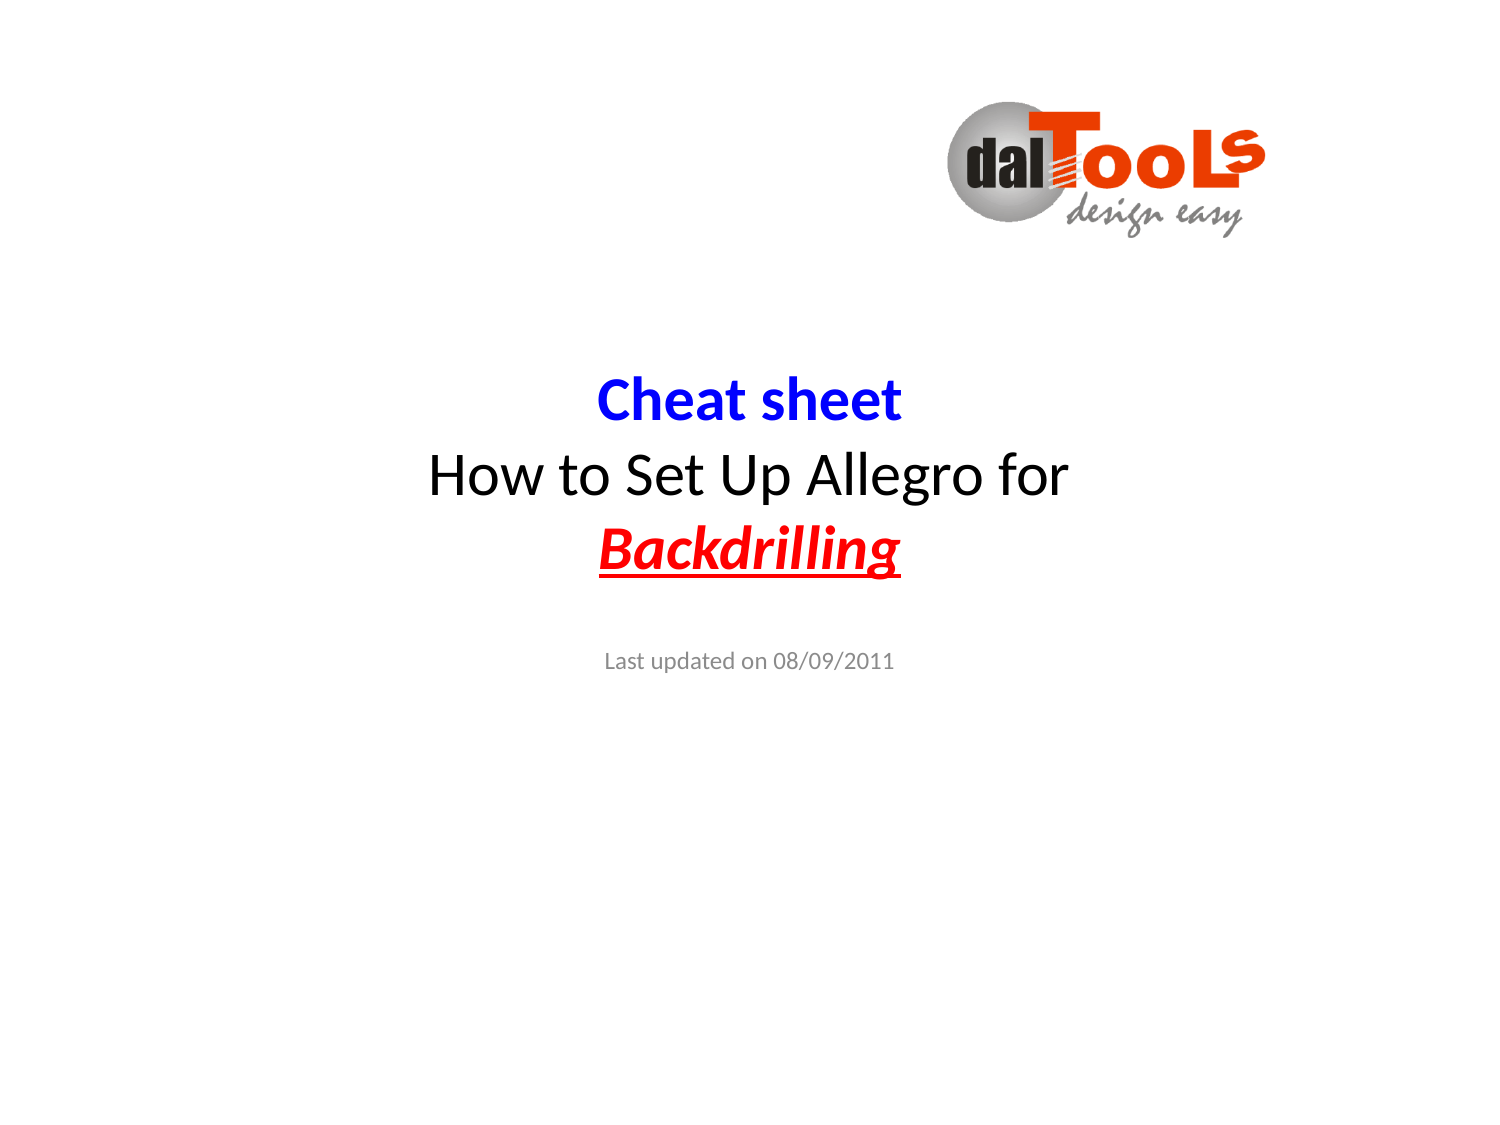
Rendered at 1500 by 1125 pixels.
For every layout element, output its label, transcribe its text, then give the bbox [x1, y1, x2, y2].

picture [937, 87, 1298, 251]
subtitle Last updated on 08/09/2011 [225, 637, 1275, 925]
title Cheat sheet How to Set Up Allegro for Backdrilling [112, 349, 1388, 591]
